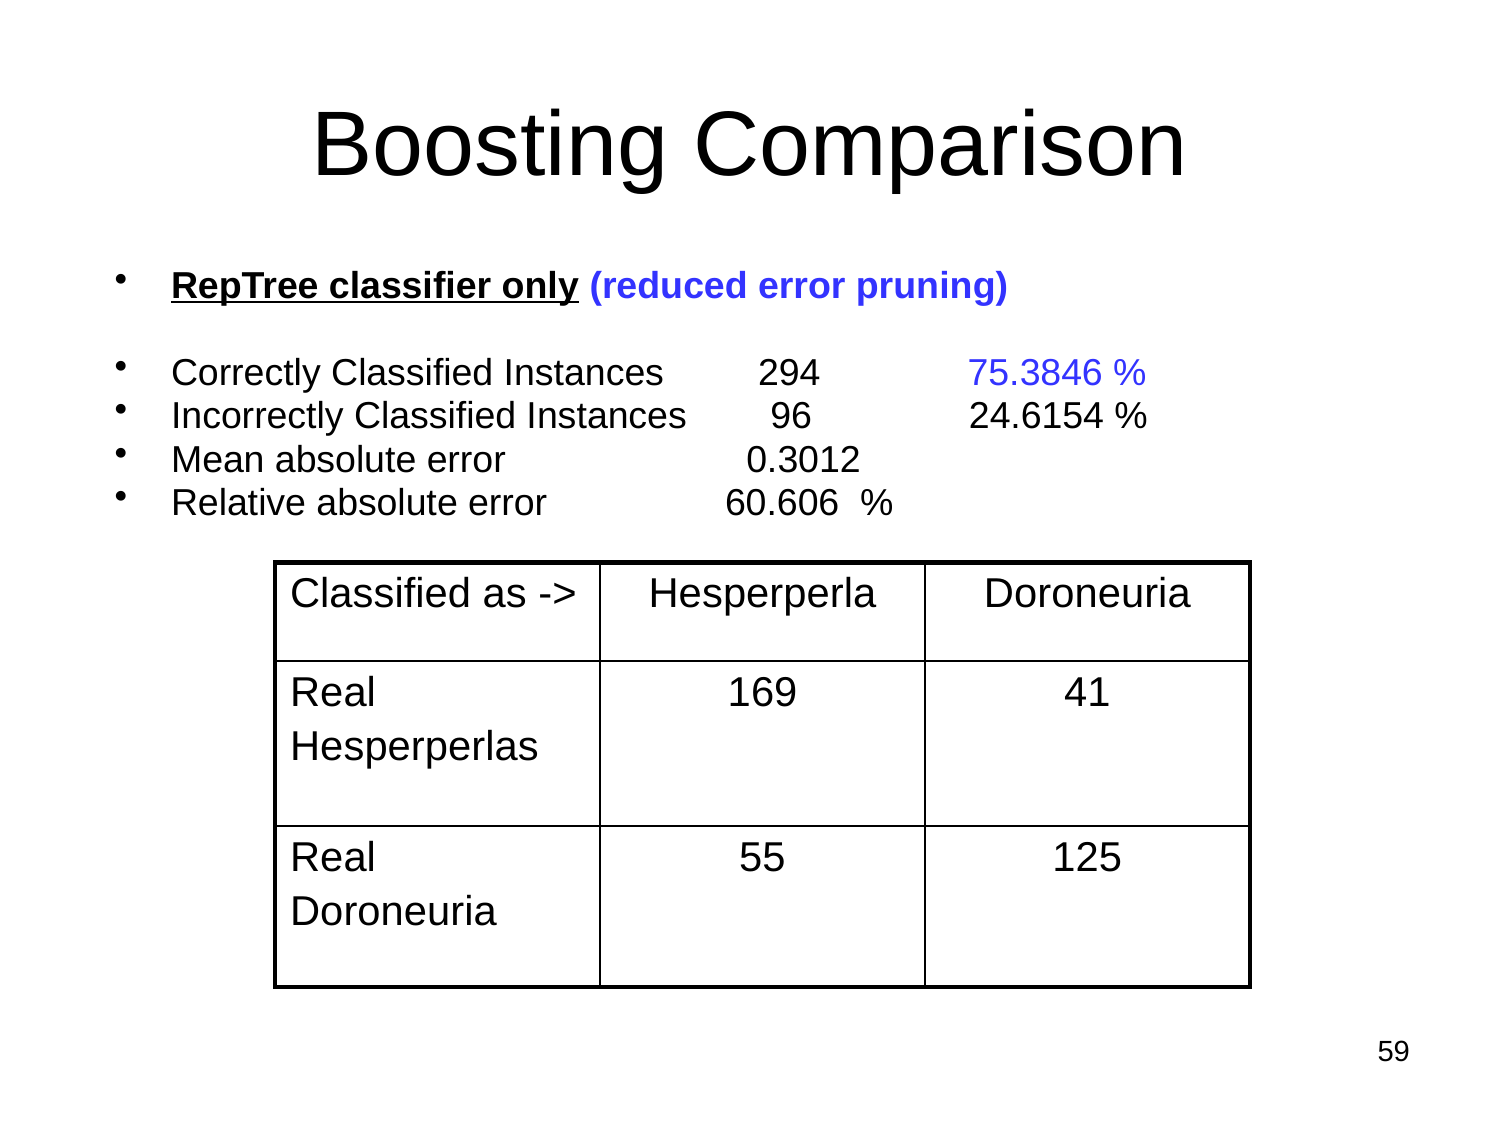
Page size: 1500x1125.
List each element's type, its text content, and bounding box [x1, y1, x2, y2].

table_header Hesperperla [601, 565, 924, 660]
text_box RepTree classifier only (reduced error pruning) Correctly Classified Instances 294 75.3846 % Incorrectly Classified Instances 96 24.6154 % Mean absolute error 0.3012 Relative absolute error 60.606 % [99, 262, 1238, 550]
table_cell 41 [926, 662, 1248, 825]
table_cell 125 [926, 827, 1248, 985]
title Boosting Comparison [75, 45, 1425, 233]
table_header Classified as -> [277, 565, 599, 660]
table_cell Real Hesperperlas [277, 662, 599, 825]
table_cell 169 [601, 662, 924, 825]
slide_number 59 [1074, 1024, 1426, 1103]
table_cell Real Doroneuria [277, 827, 599, 985]
table_header Doroneuria [926, 565, 1248, 660]
table_cell 55 [601, 827, 924, 985]
